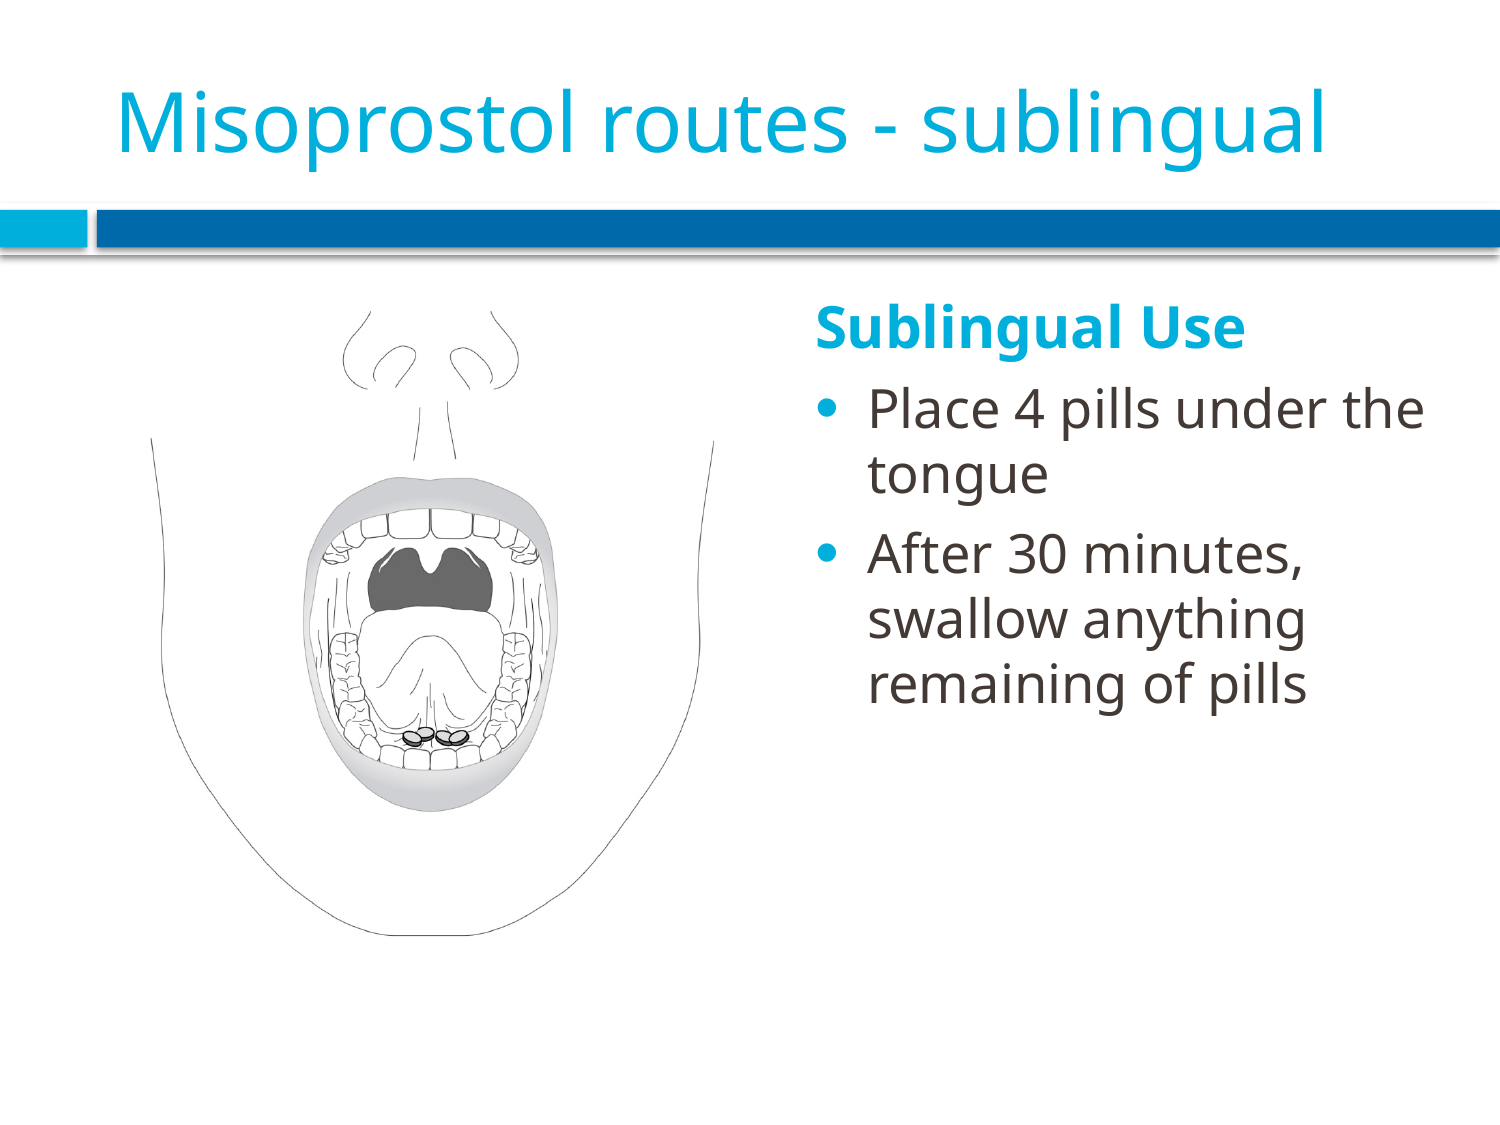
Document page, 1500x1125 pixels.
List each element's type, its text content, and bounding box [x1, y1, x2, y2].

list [123, 311, 715, 961]
list Sublingual Use Place 4 pills under the tongue After 30 minutes, swallow anything remaining of pills [800, 282, 1463, 1121]
title Misoprostol routes - sublingual [99, 37, 1438, 200]
